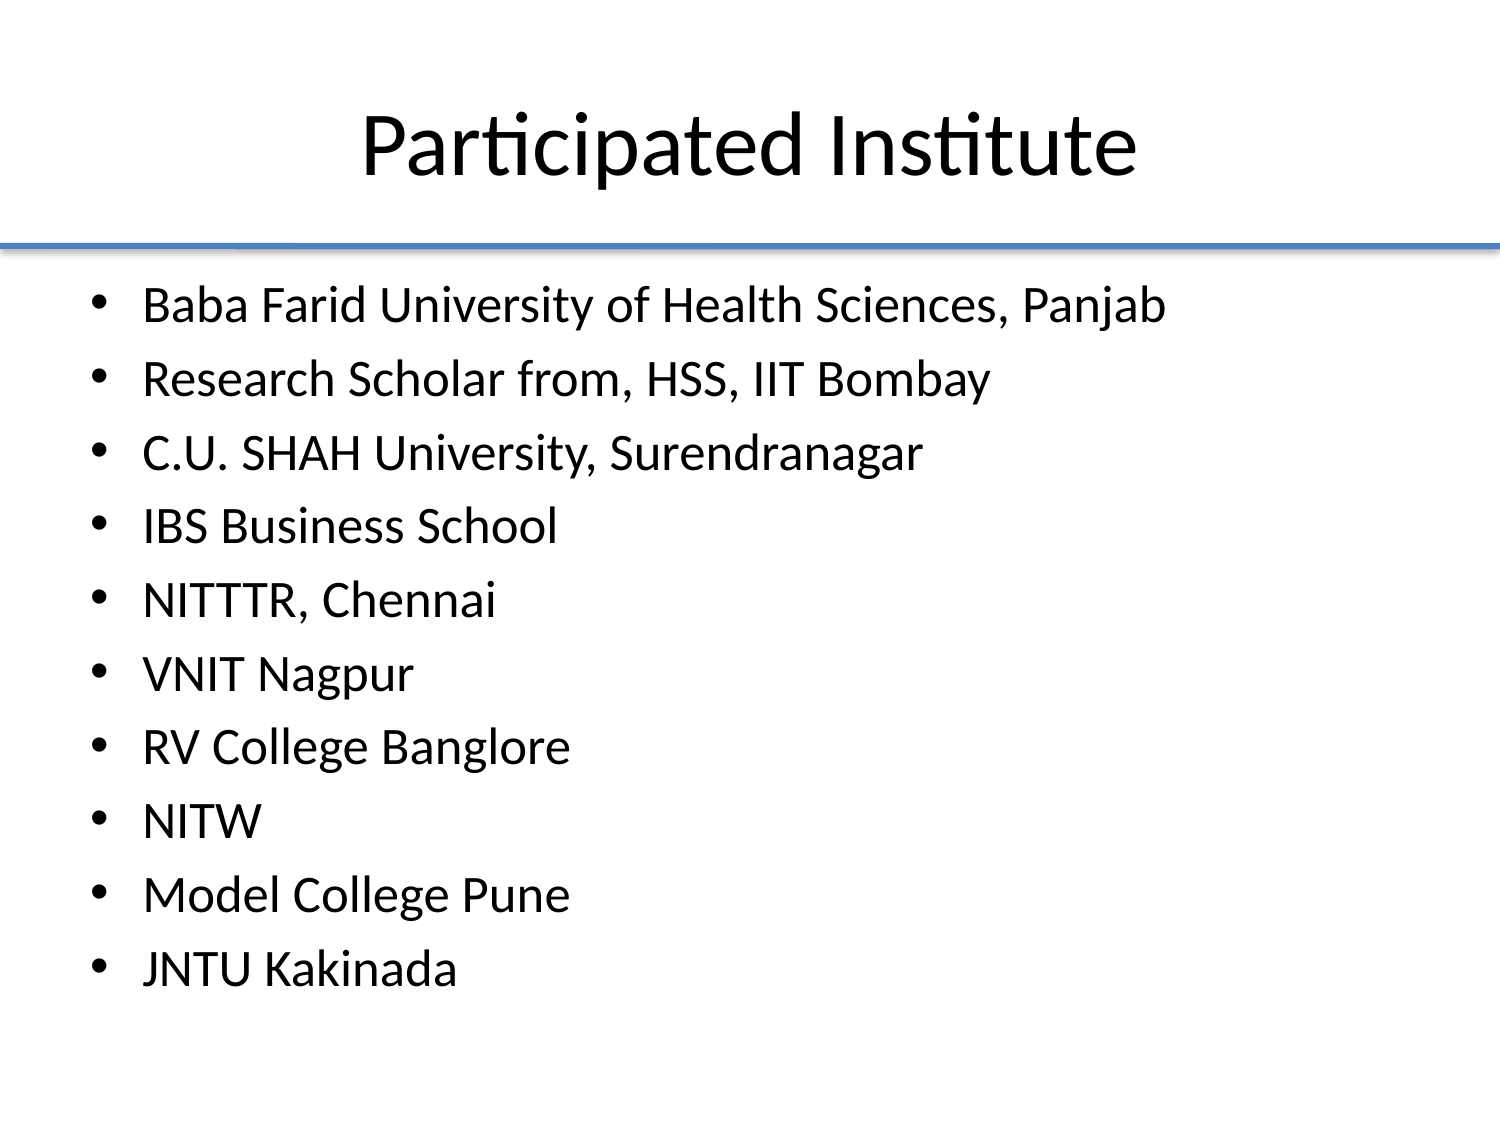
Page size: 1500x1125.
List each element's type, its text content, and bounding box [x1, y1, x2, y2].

list Baba Farid University of Health Sciences, Panjab Research Scholar from, HSS, IIT Bombay C.U. SHAH University, Surendranagar IBS Business School NITTTR, Chennai VNIT Nagpur RV College Banglore NITW Model College Pune JNTU Kakinada [75, 262, 1425, 1005]
title Participated Institute [75, 45, 1425, 233]
